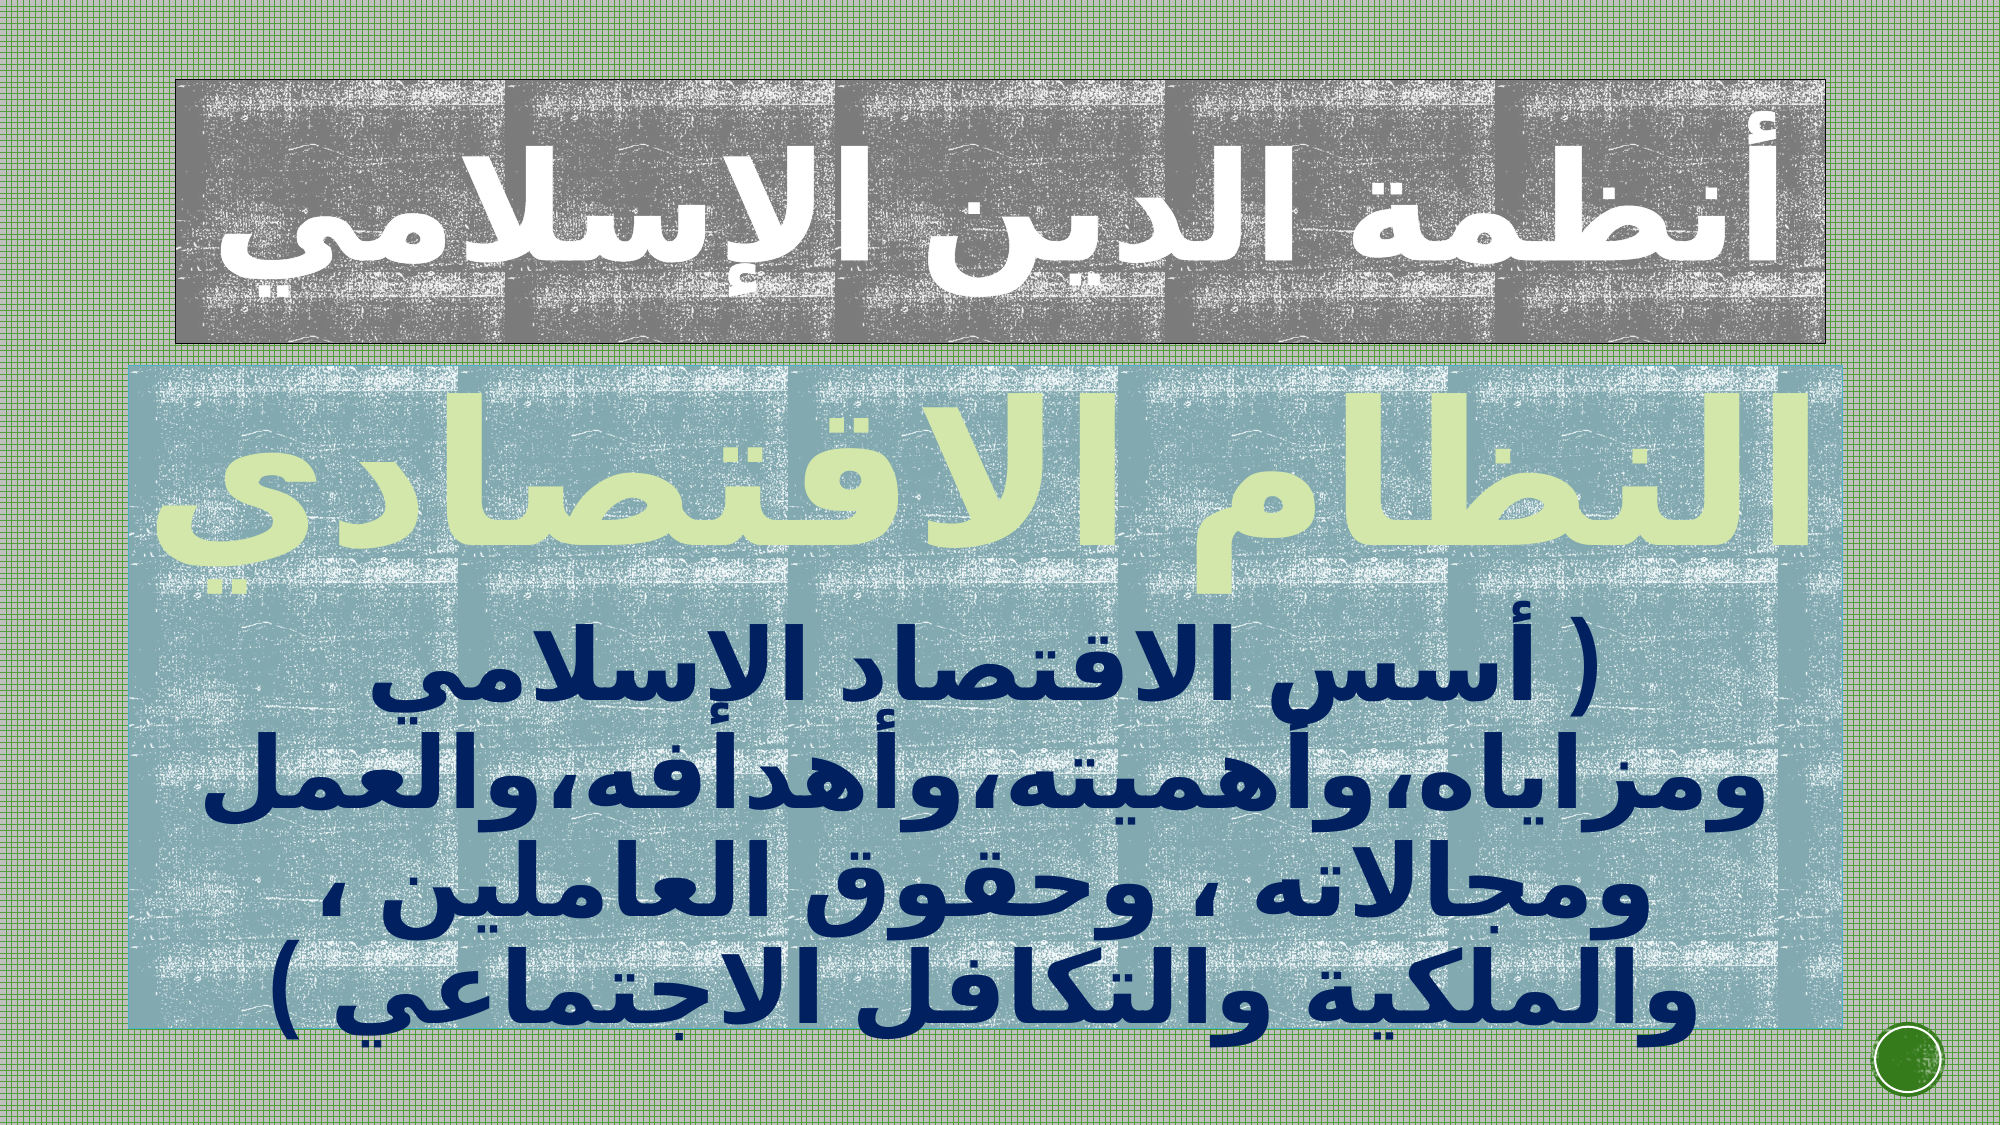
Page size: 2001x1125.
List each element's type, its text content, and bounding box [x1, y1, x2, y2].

list النظام الاقتصادي ( أسس الاقتصاد الإسلامي ومزاياه،وأهميته،وأهدافه،والعمل ومجالاته ، وحقوق العاملين ، والملكية والتكافل الاجتماعي ) [128, 365, 1843, 1029]
title أنظمة الدين الإسلامي [175, 79, 1826, 344]
